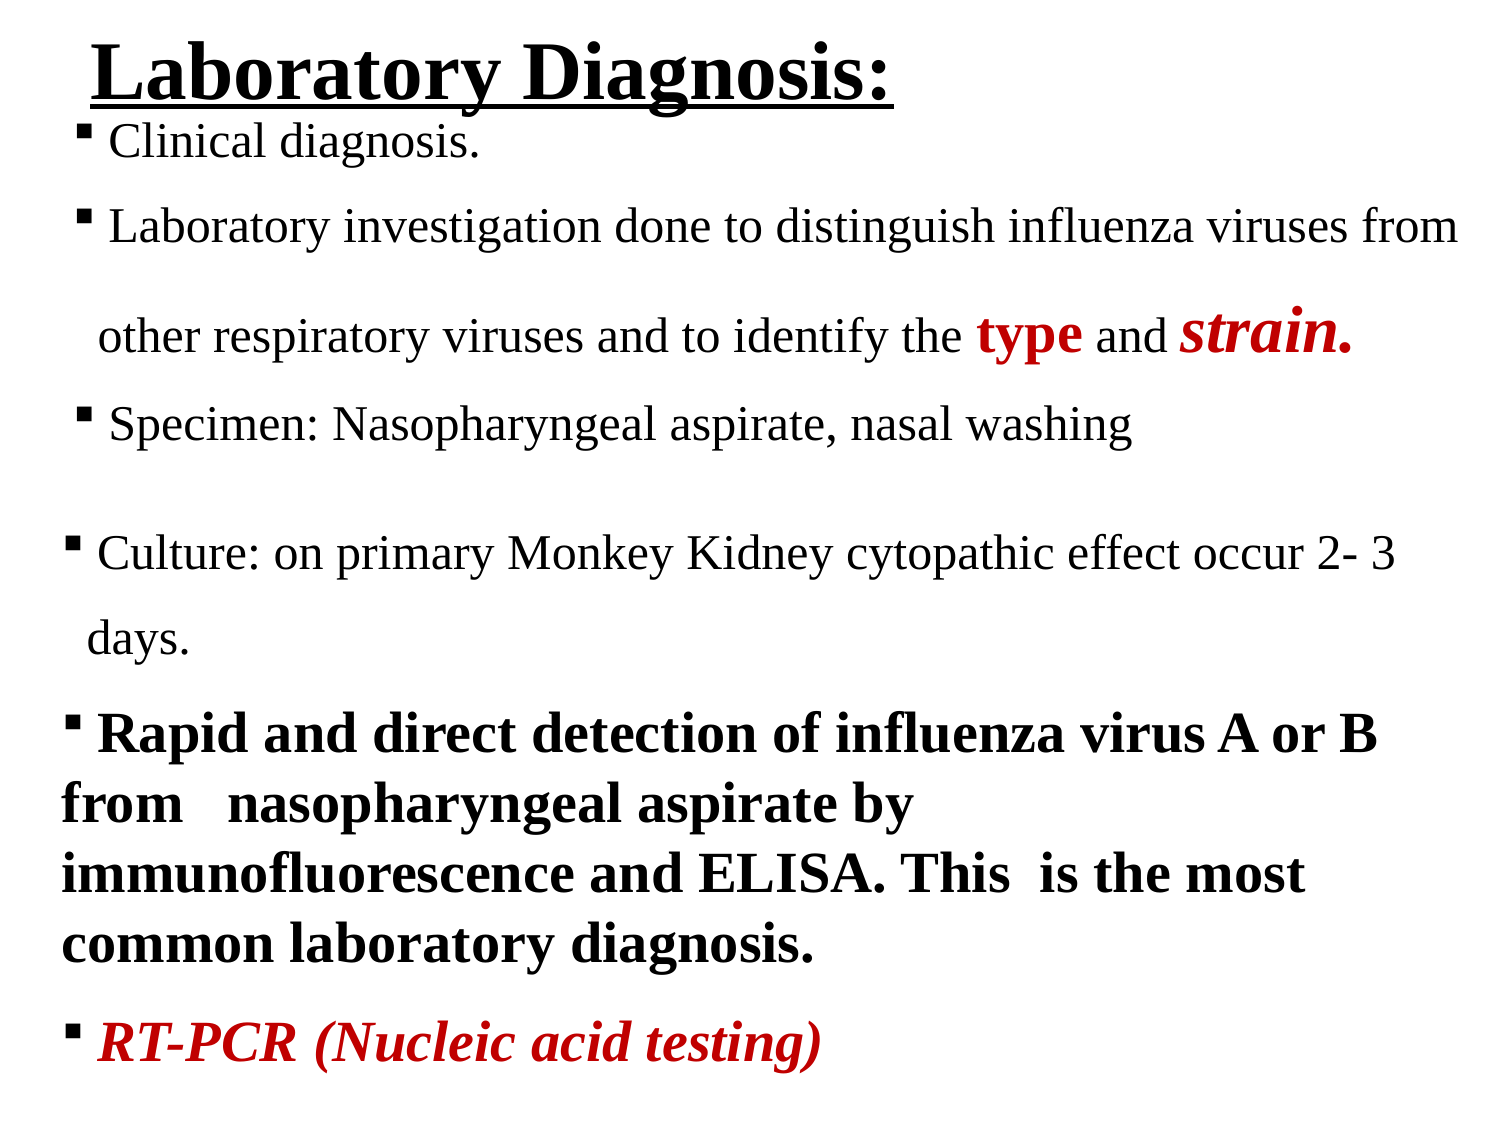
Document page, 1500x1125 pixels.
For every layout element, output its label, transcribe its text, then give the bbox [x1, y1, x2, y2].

text_box Culture: on primary Monkey Kidney cytopathic effect occur 2- 3 days. Rapid and direct detection of influenza virus A or B from nasopharyngeal aspirate by immunofluorescence and ELISA. This is the most common laboratory diagnosis. RT-PCR (Nucleic acid testing) [46, 512, 1436, 1081]
title Laboratory Diagnosis: [75, 0, 913, 233]
text_box Clinical diagnosis. Laboratory investigation done to distinguish influenza viruses from other respiratory viruses and to identify the type and strain. Specimen: Nasopharyngeal aspirate, nasal washing [58, 99, 1500, 543]
